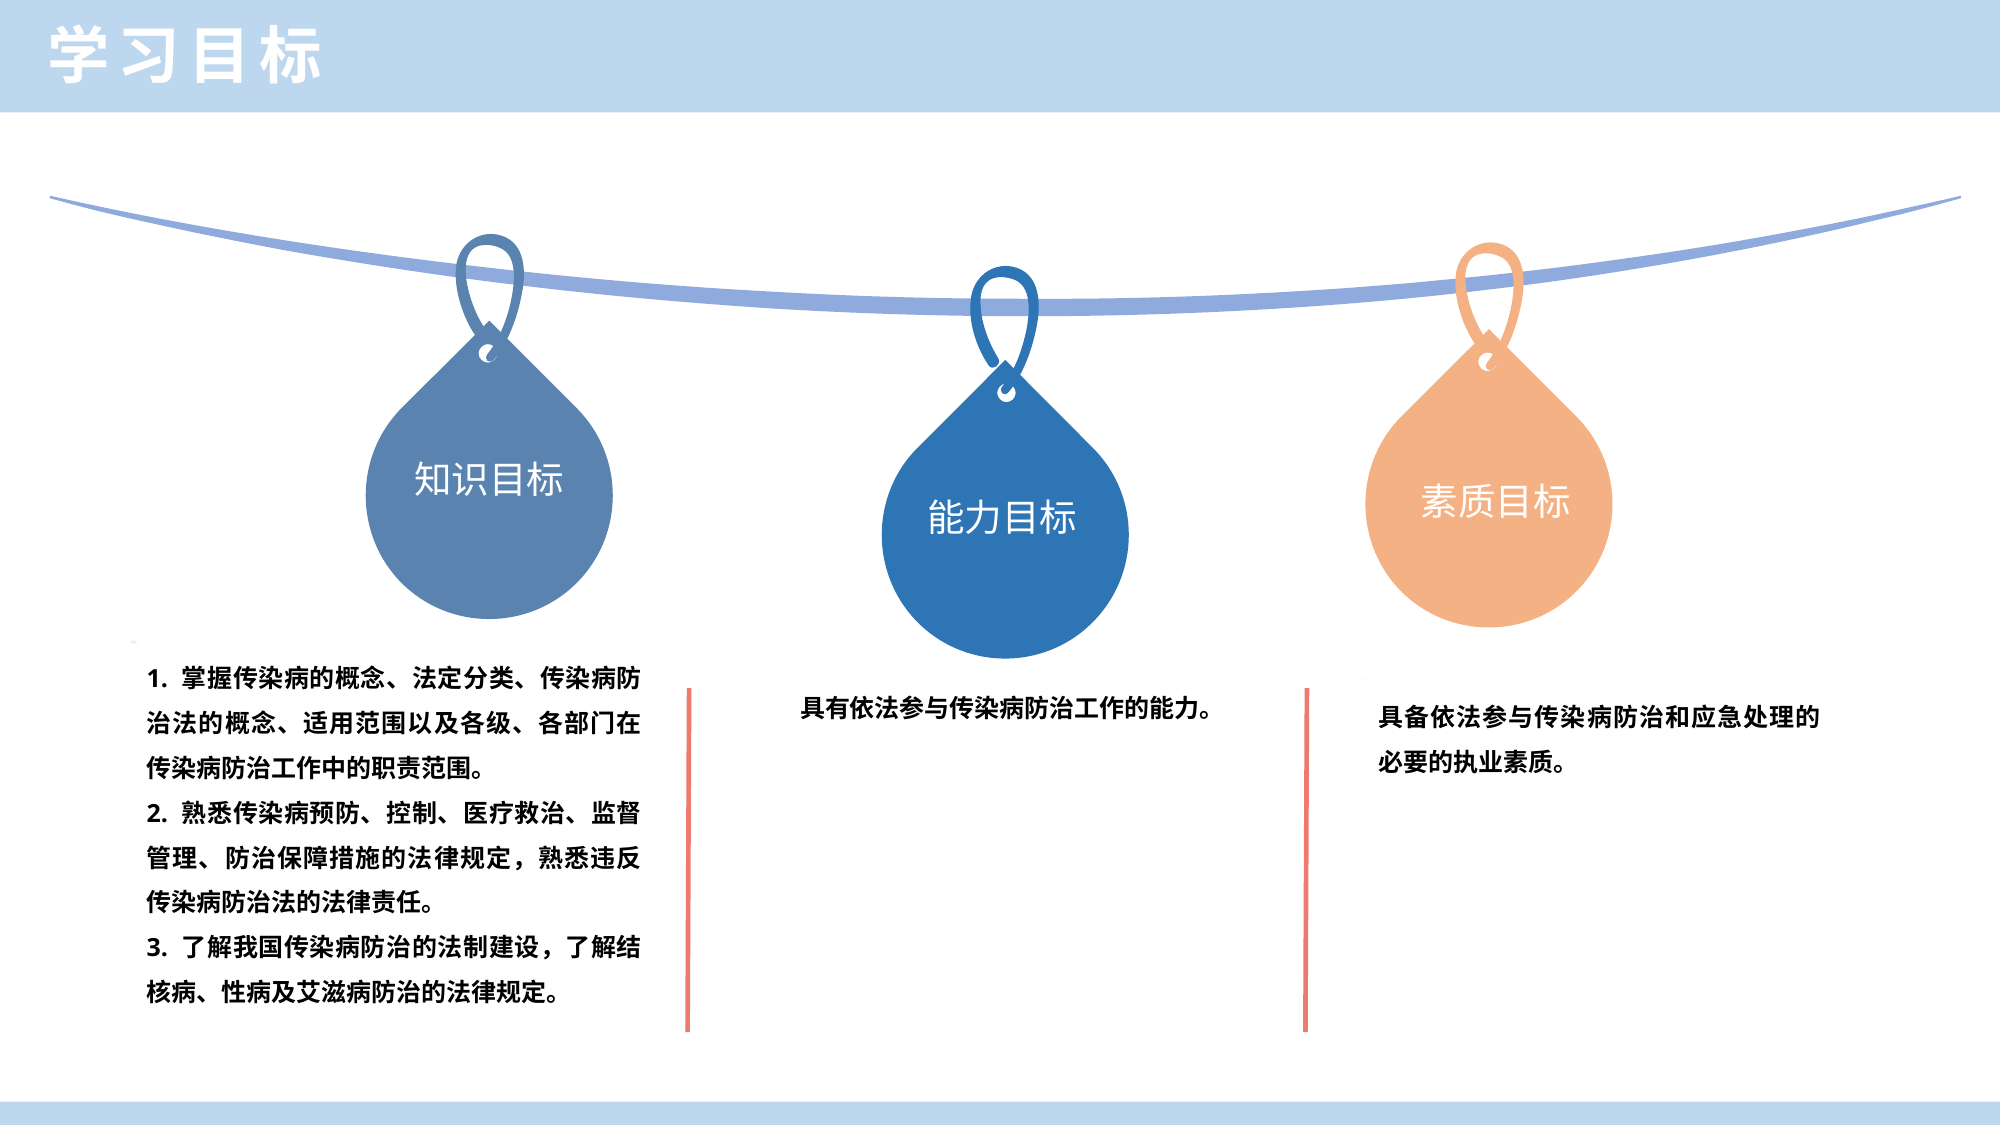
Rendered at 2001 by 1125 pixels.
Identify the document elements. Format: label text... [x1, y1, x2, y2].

text_box [49, 195, 353, 262]
text_box 具有依法参与传染病防治工作的能力。 [785, 670, 1249, 731]
text_box [1625, 195, 1962, 271]
text_box 1. 掌握传染病的概念、法定分类、传染病防治法的概念、适用范围以及各级、各部门在传染病防治工作中的职责范围。 2. 熟悉传染病预防、控制、医疗救治、监督管理、防治保障措施的法律规定，熟悉违反传染病防治法的法律责任。 3. 了解我国传染病防治的法制建设，了解结核病、性病及艾滋病防治的法律规定。 [131, 640, 658, 1014]
text_box [625, 281, 869, 314]
text_box [1141, 287, 1353, 315]
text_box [1353, 236, 1625, 640]
text_box 学习目标 [35, 9, 334, 97]
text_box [869, 260, 1141, 671]
text_box 具备依法参与传染病防治和应急处理的必要的执业素质。 [1363, 678, 1836, 784]
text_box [353, 228, 625, 632]
